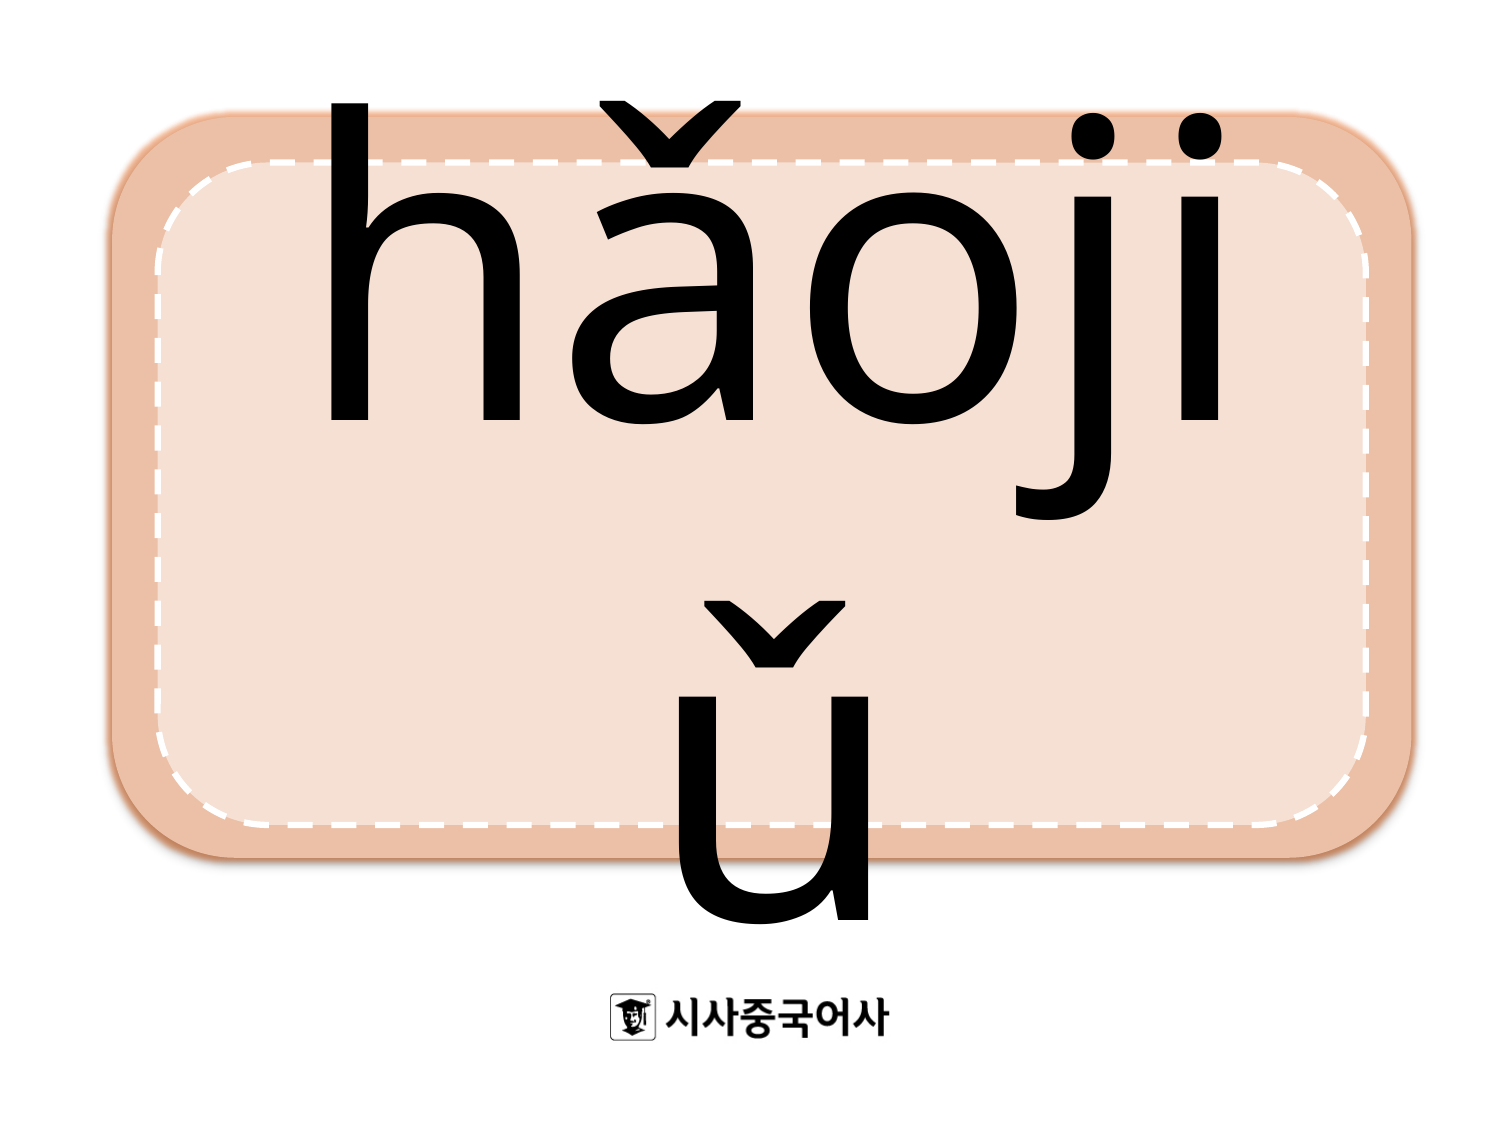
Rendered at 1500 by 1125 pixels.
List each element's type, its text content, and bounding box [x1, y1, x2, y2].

picture [602, 987, 898, 1047]
text_box hǎojiǔ [171, 172, 1380, 836]
